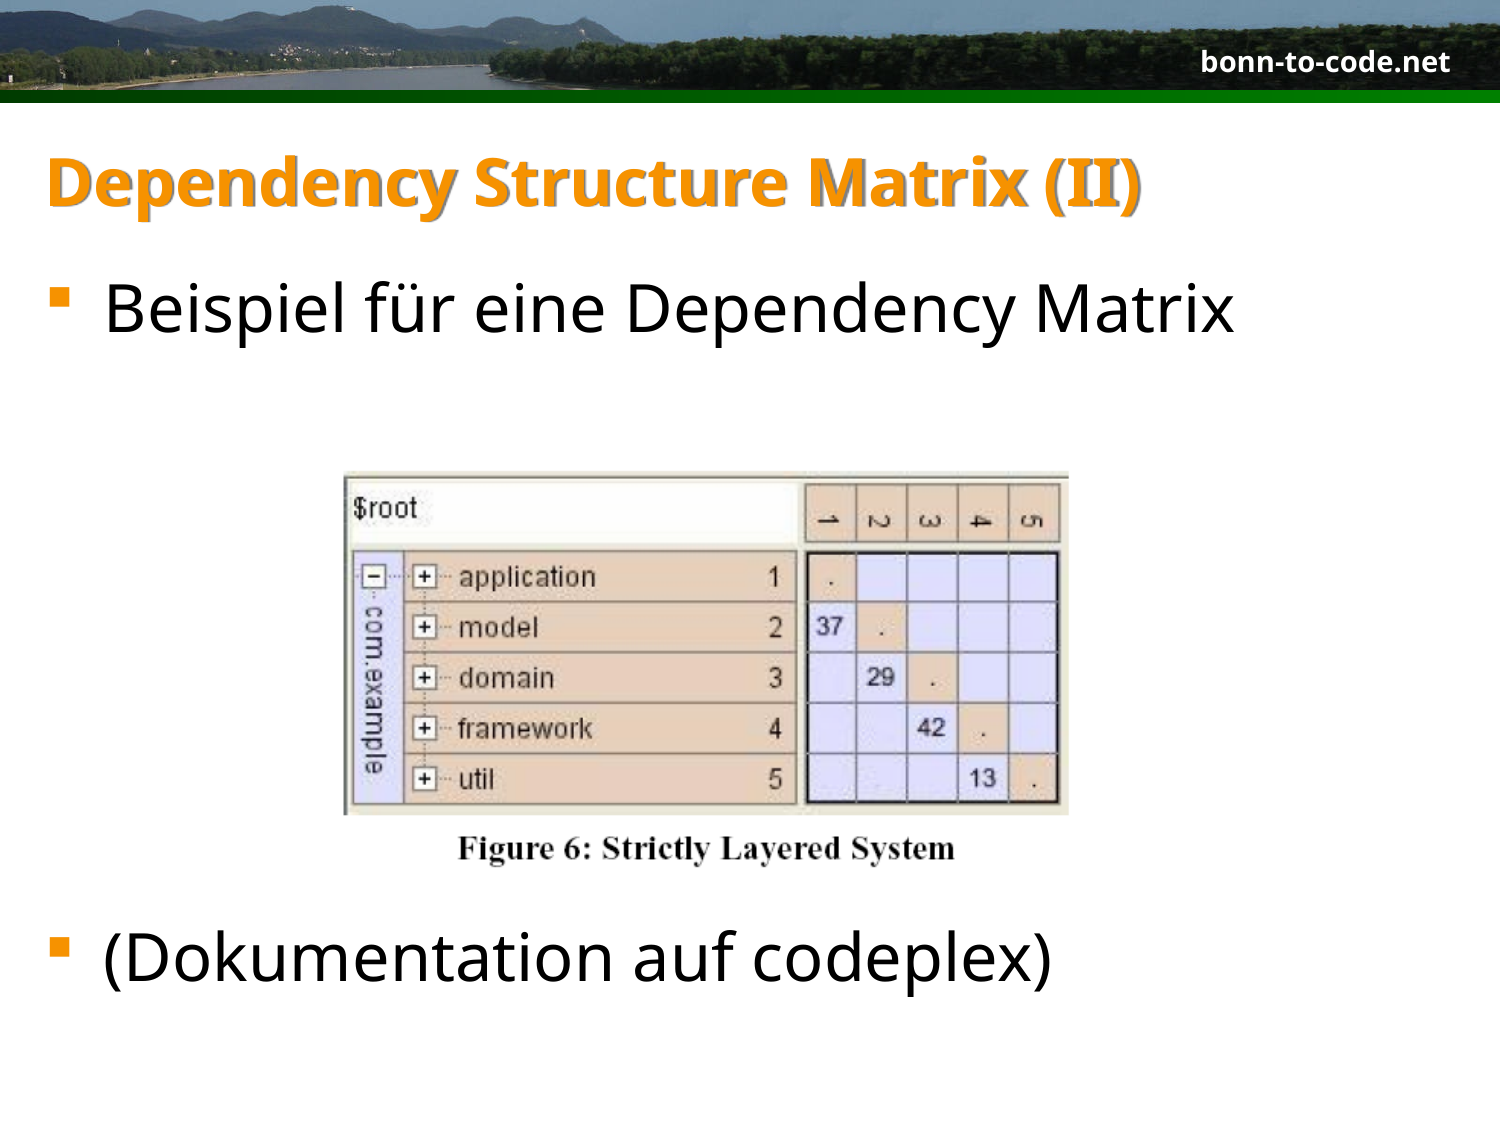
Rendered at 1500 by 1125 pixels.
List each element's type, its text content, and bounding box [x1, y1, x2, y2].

picture [0, 0, 1500, 90]
list Beispiel für eine Dependency Matrix (Dokumentation auf codeplex) [29, 257, 1471, 1114]
title Dependency Structure Matrix (II) [29, 101, 1471, 257]
picture [324, 455, 1098, 884]
